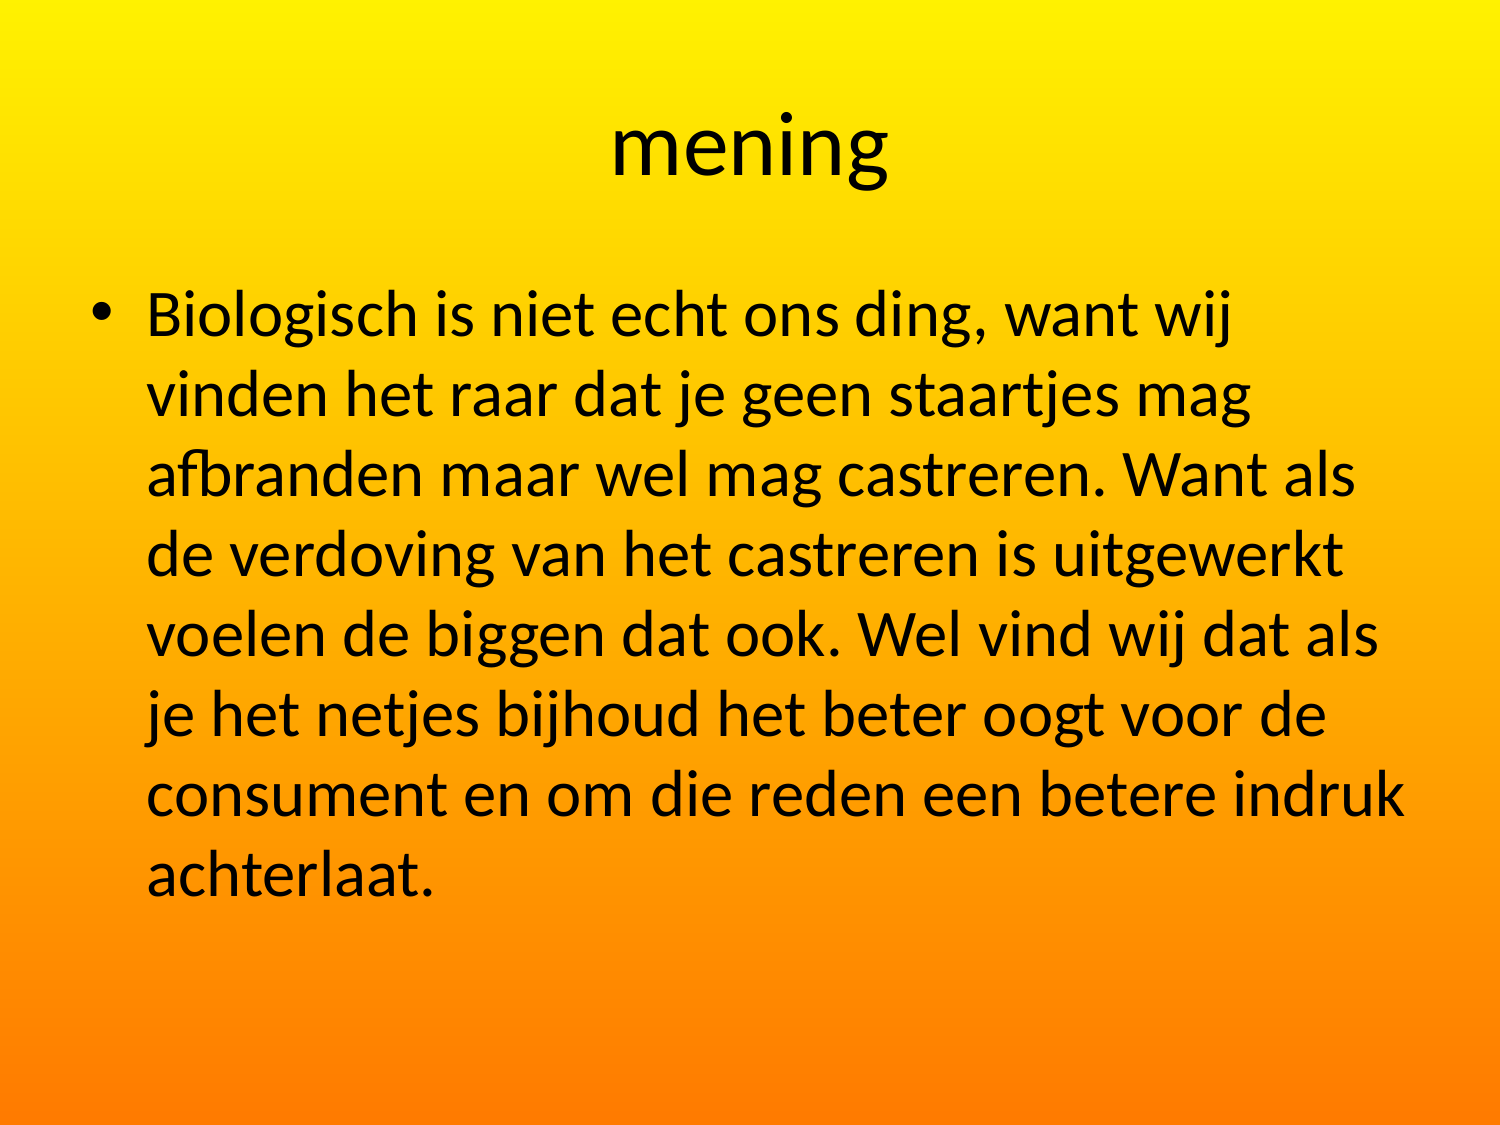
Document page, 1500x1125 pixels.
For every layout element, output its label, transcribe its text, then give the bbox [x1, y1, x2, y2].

list Biologisch is niet echt ons ding, want wij vinden het raar dat je geen staartjes mag afbranden maar wel mag castreren. Want als de verdoving van het castreren is uitgewerkt voelen de biggen dat ook. Wel vind wij dat als je het netjes bijhoud het beter oogt voor de consument en om die reden een betere indruk achterlaat. [75, 262, 1425, 1005]
title mening [75, 45, 1425, 233]
